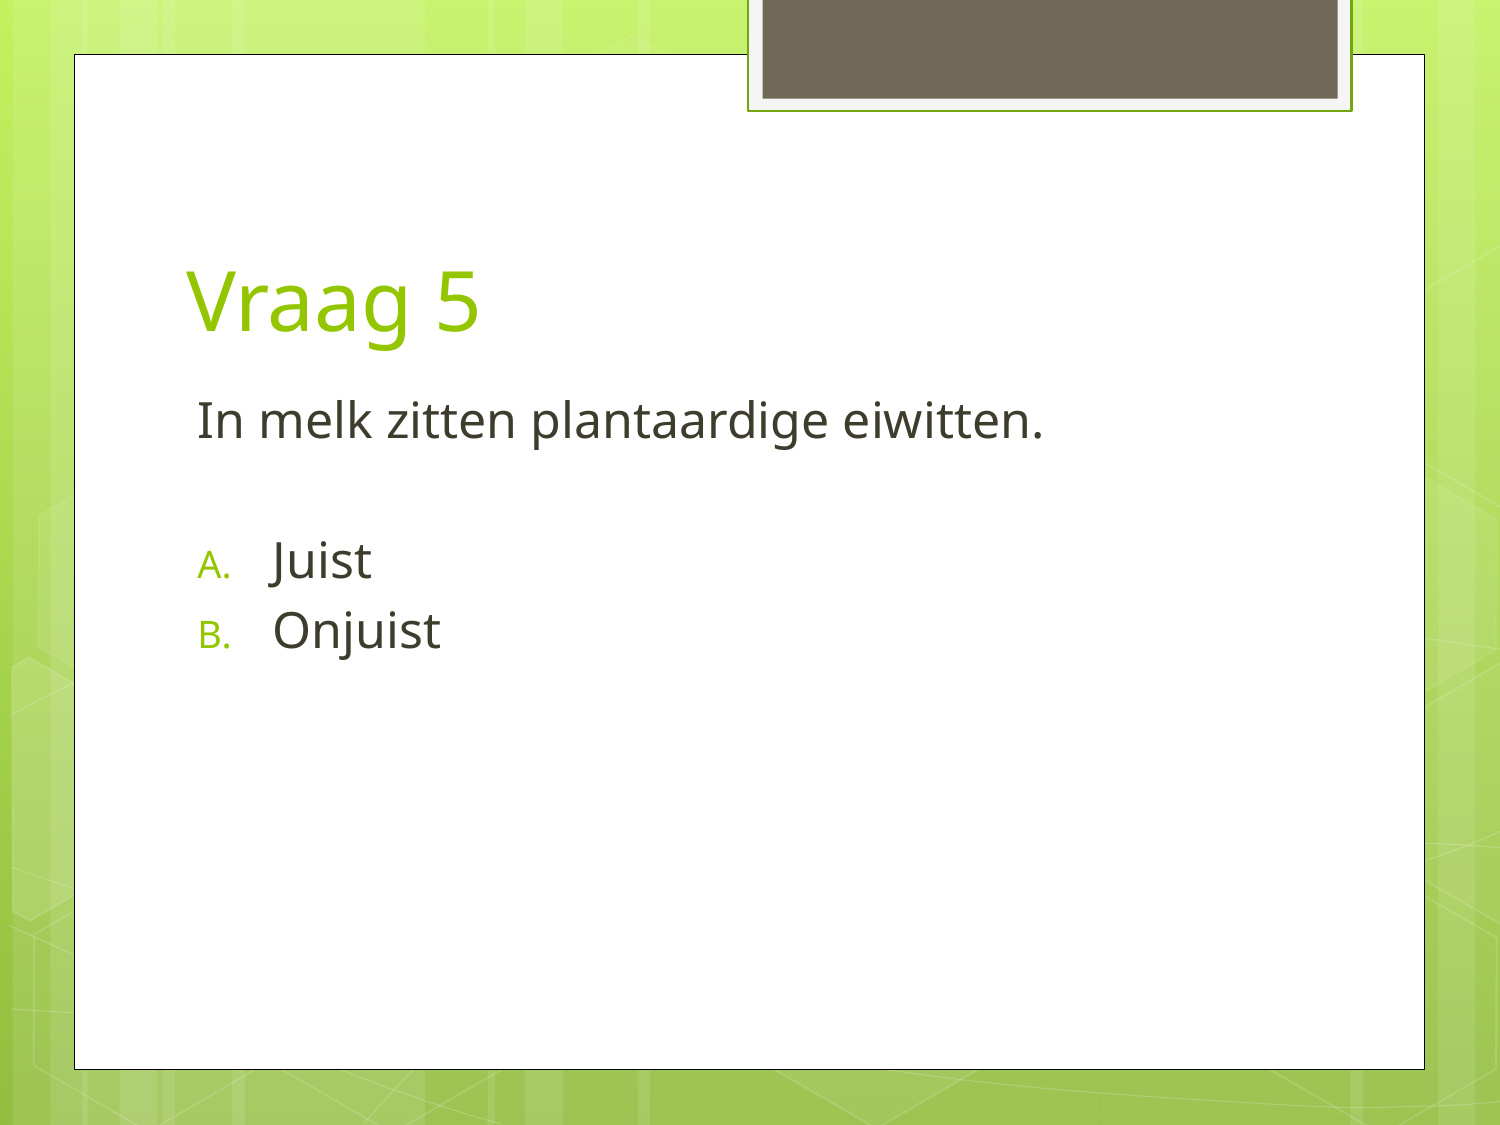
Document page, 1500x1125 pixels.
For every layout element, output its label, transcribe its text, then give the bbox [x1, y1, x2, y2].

title Vraag 5 [171, 168, 1324, 357]
list In melk zitten plantaardige eiwitten. Juist Onjuist [171, 381, 1283, 957]
